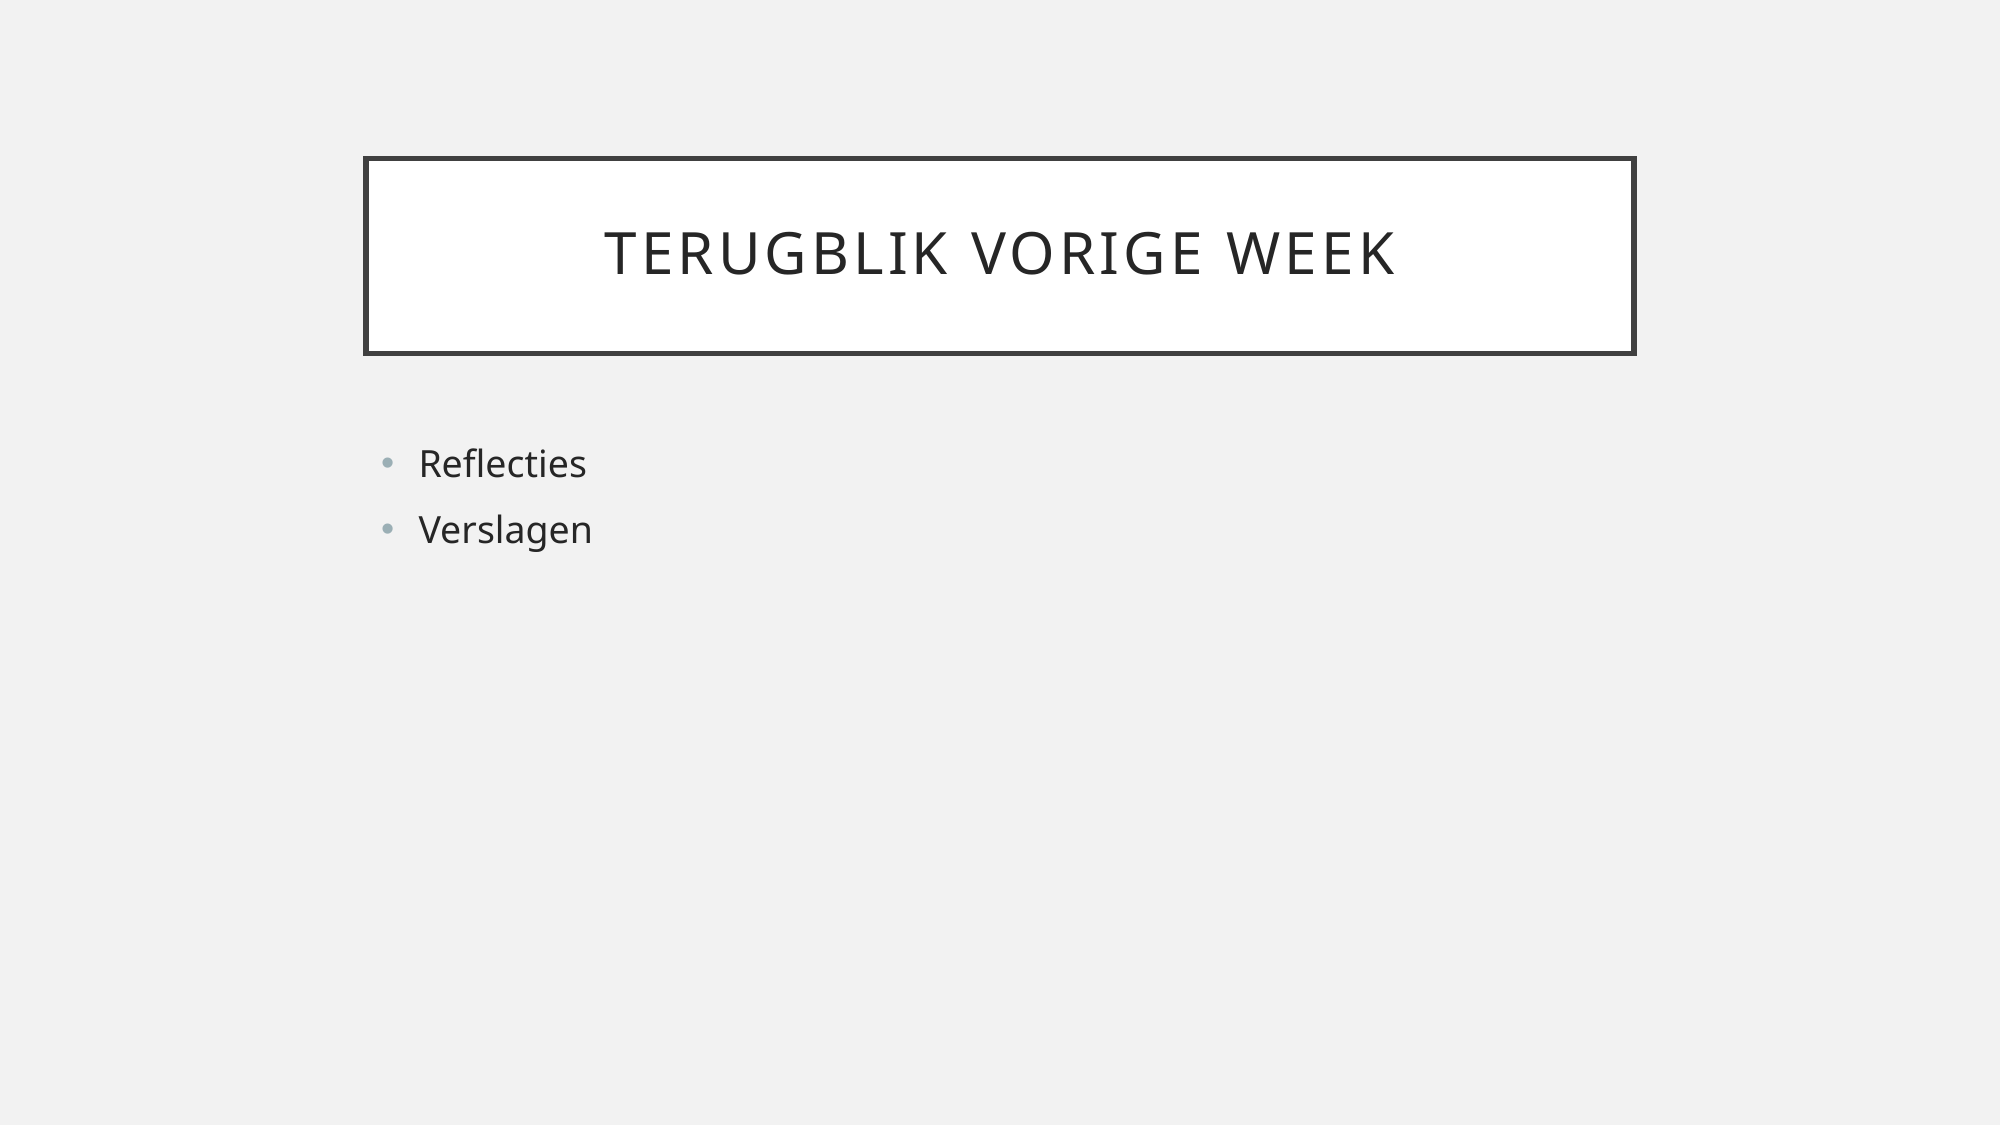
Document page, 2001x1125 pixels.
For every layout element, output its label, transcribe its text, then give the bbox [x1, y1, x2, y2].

list Reflecties Verslagen [366, 432, 1634, 942]
title Terugblik vorige week [363, 156, 1637, 356]
